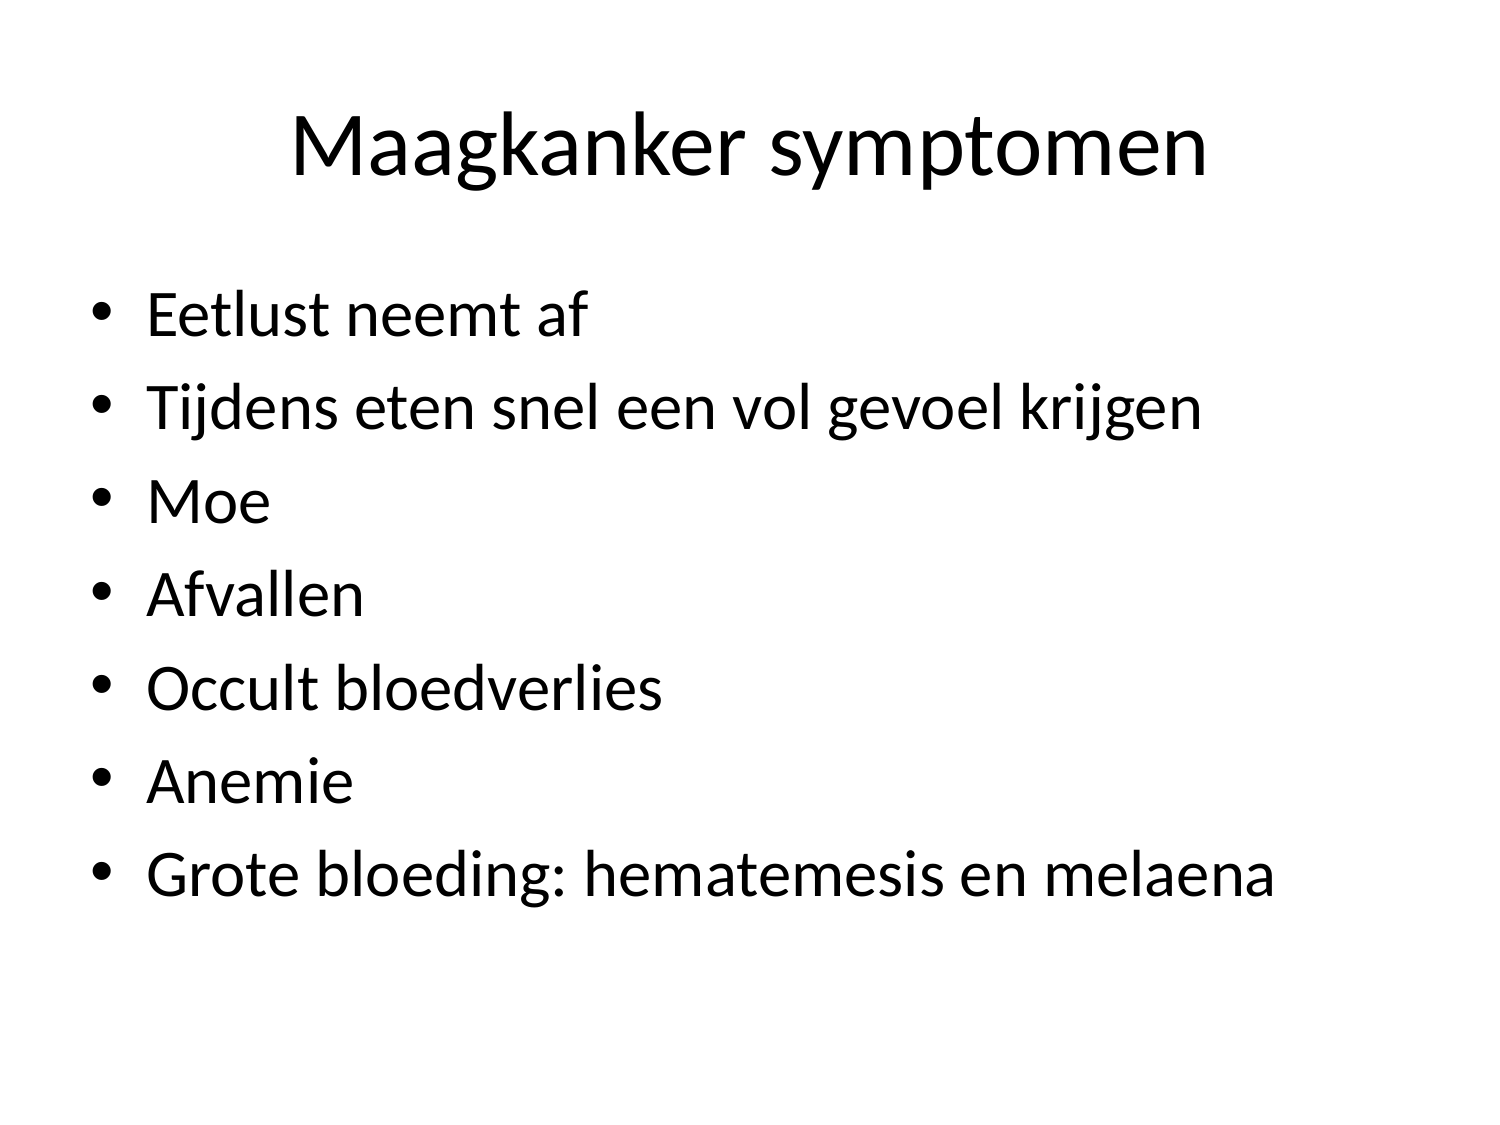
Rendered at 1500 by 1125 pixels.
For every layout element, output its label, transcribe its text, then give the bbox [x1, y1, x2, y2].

list Eetlust neemt af Tijdens eten snel een vol gevoel krijgen Moe Afvallen Occult bloedverlies Anemie Grote bloeding: hematemesis en melaena [75, 262, 1425, 1005]
title Maagkanker symptomen [75, 45, 1425, 233]
